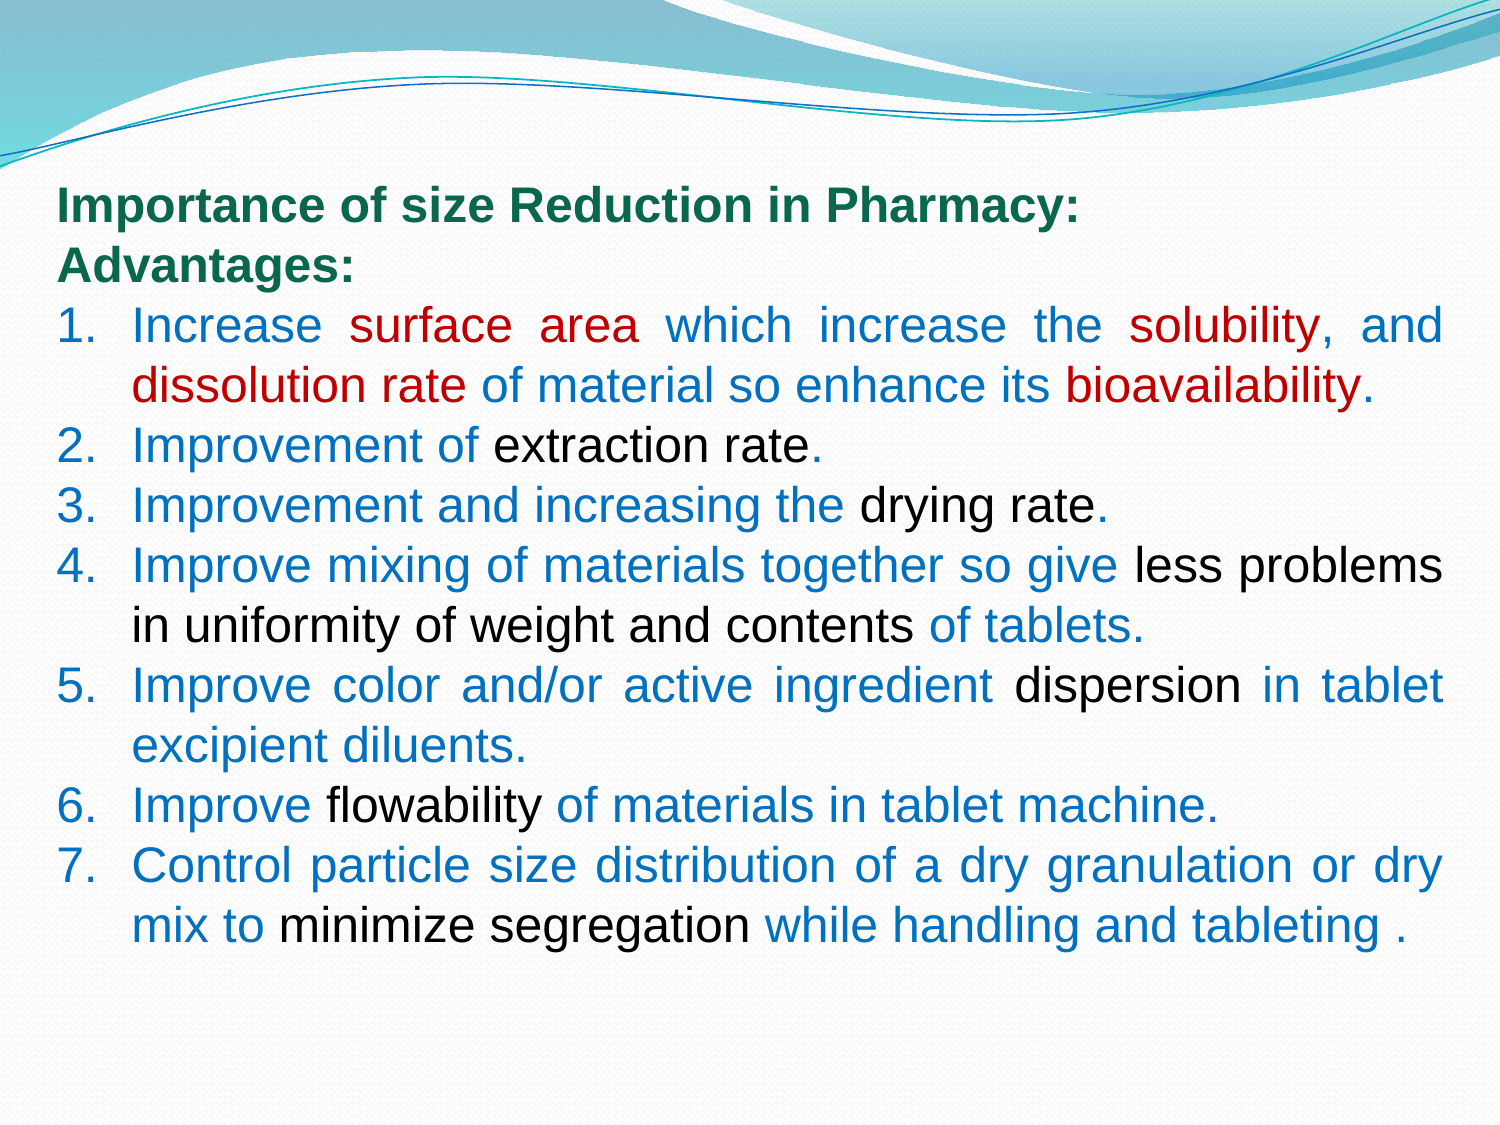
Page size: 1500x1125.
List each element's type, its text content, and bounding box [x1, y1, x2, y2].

text_box Importance of size Reduction in Pharmacy: Advantages: Increase surface area which increase the solubility, and dissolution rate of material so enhance its bioavailability. Improvement of extraction rate. Improvement and increasing the drying rate. Improve mixing of materials together so give less problems in uni­formity of weight and contents of tablets. Improve color and/or active ingredient dispersion in tablet excipient diluents. Improve flowability of materials in tablet machine. Control particle size distribution of a dry granulation or dry mix to minimize segregation while handling and tableting . [41, 165, 1459, 1020]
